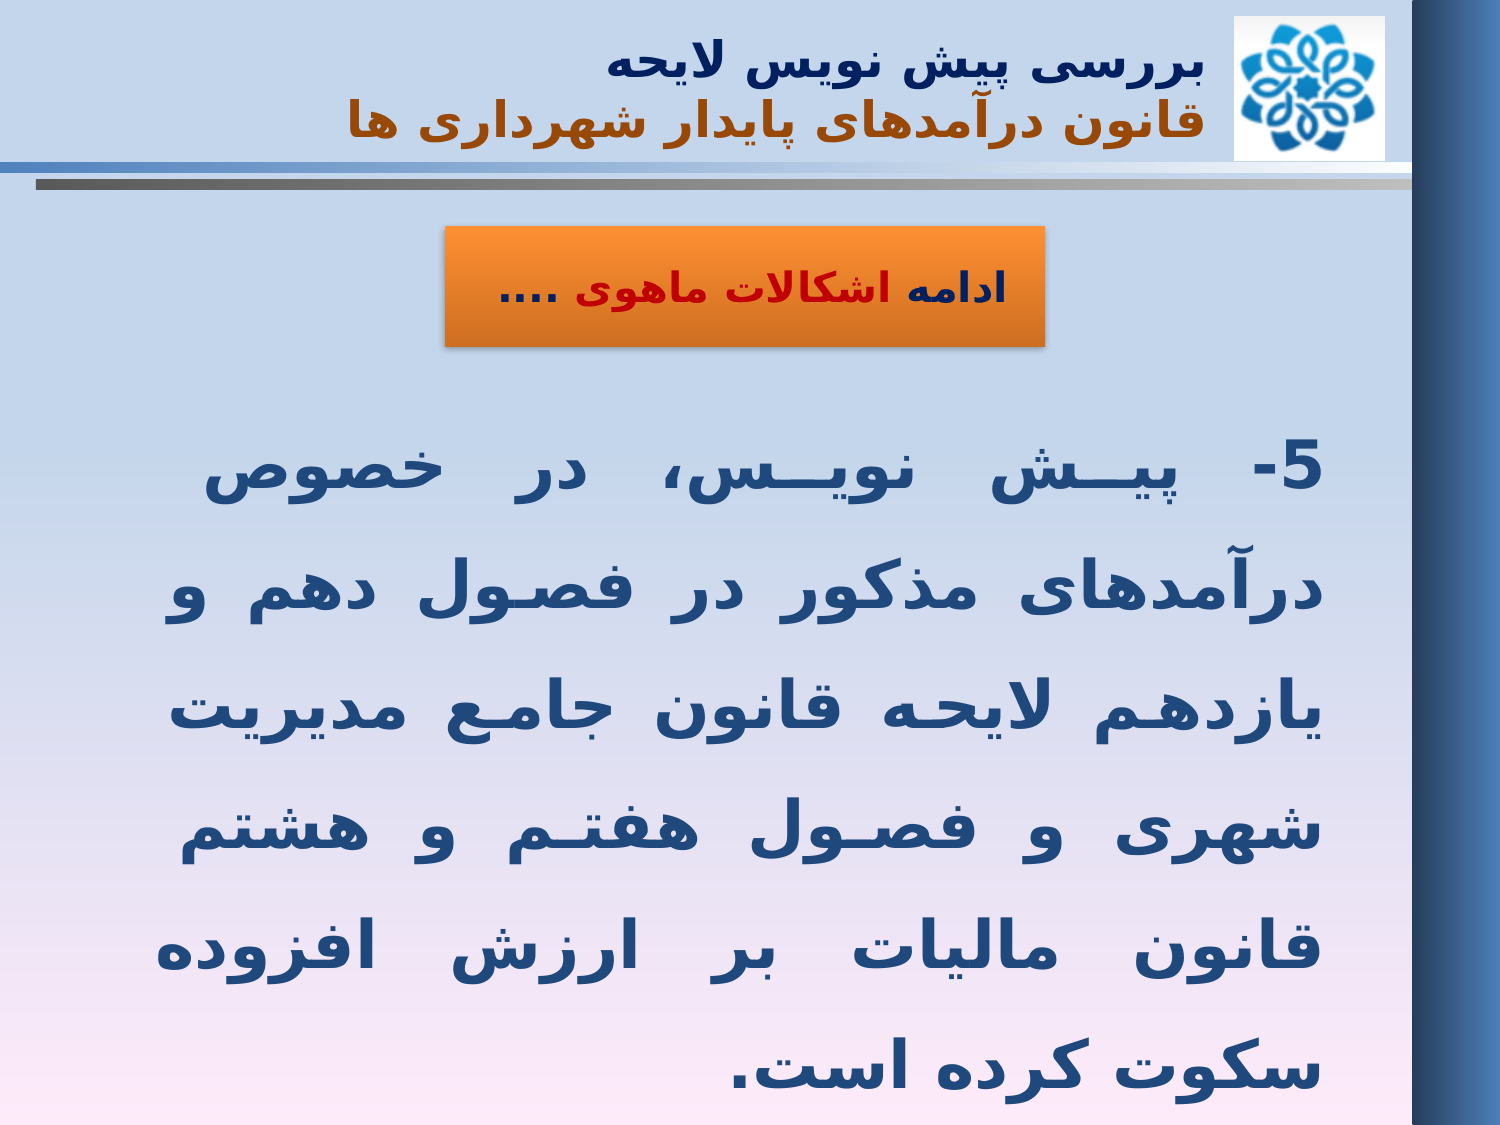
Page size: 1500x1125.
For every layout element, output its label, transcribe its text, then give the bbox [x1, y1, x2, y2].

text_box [0, 162, 1407, 190]
text_box ادامه اشکالات ماهوی .... [445, 226, 1046, 347]
text_box 5- پیش نویس، در خصوص درآمدهای مذکور در فصول دهم و یازدهم لایحه قانون جامع مدیریت شهری و فصول هفتم و هشتم قانون مالیات بر ارزش افزوده سکوت کرده است. [140, 374, 1341, 1109]
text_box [0, 16, 1385, 162]
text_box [1412, 0, 1500, 1125]
